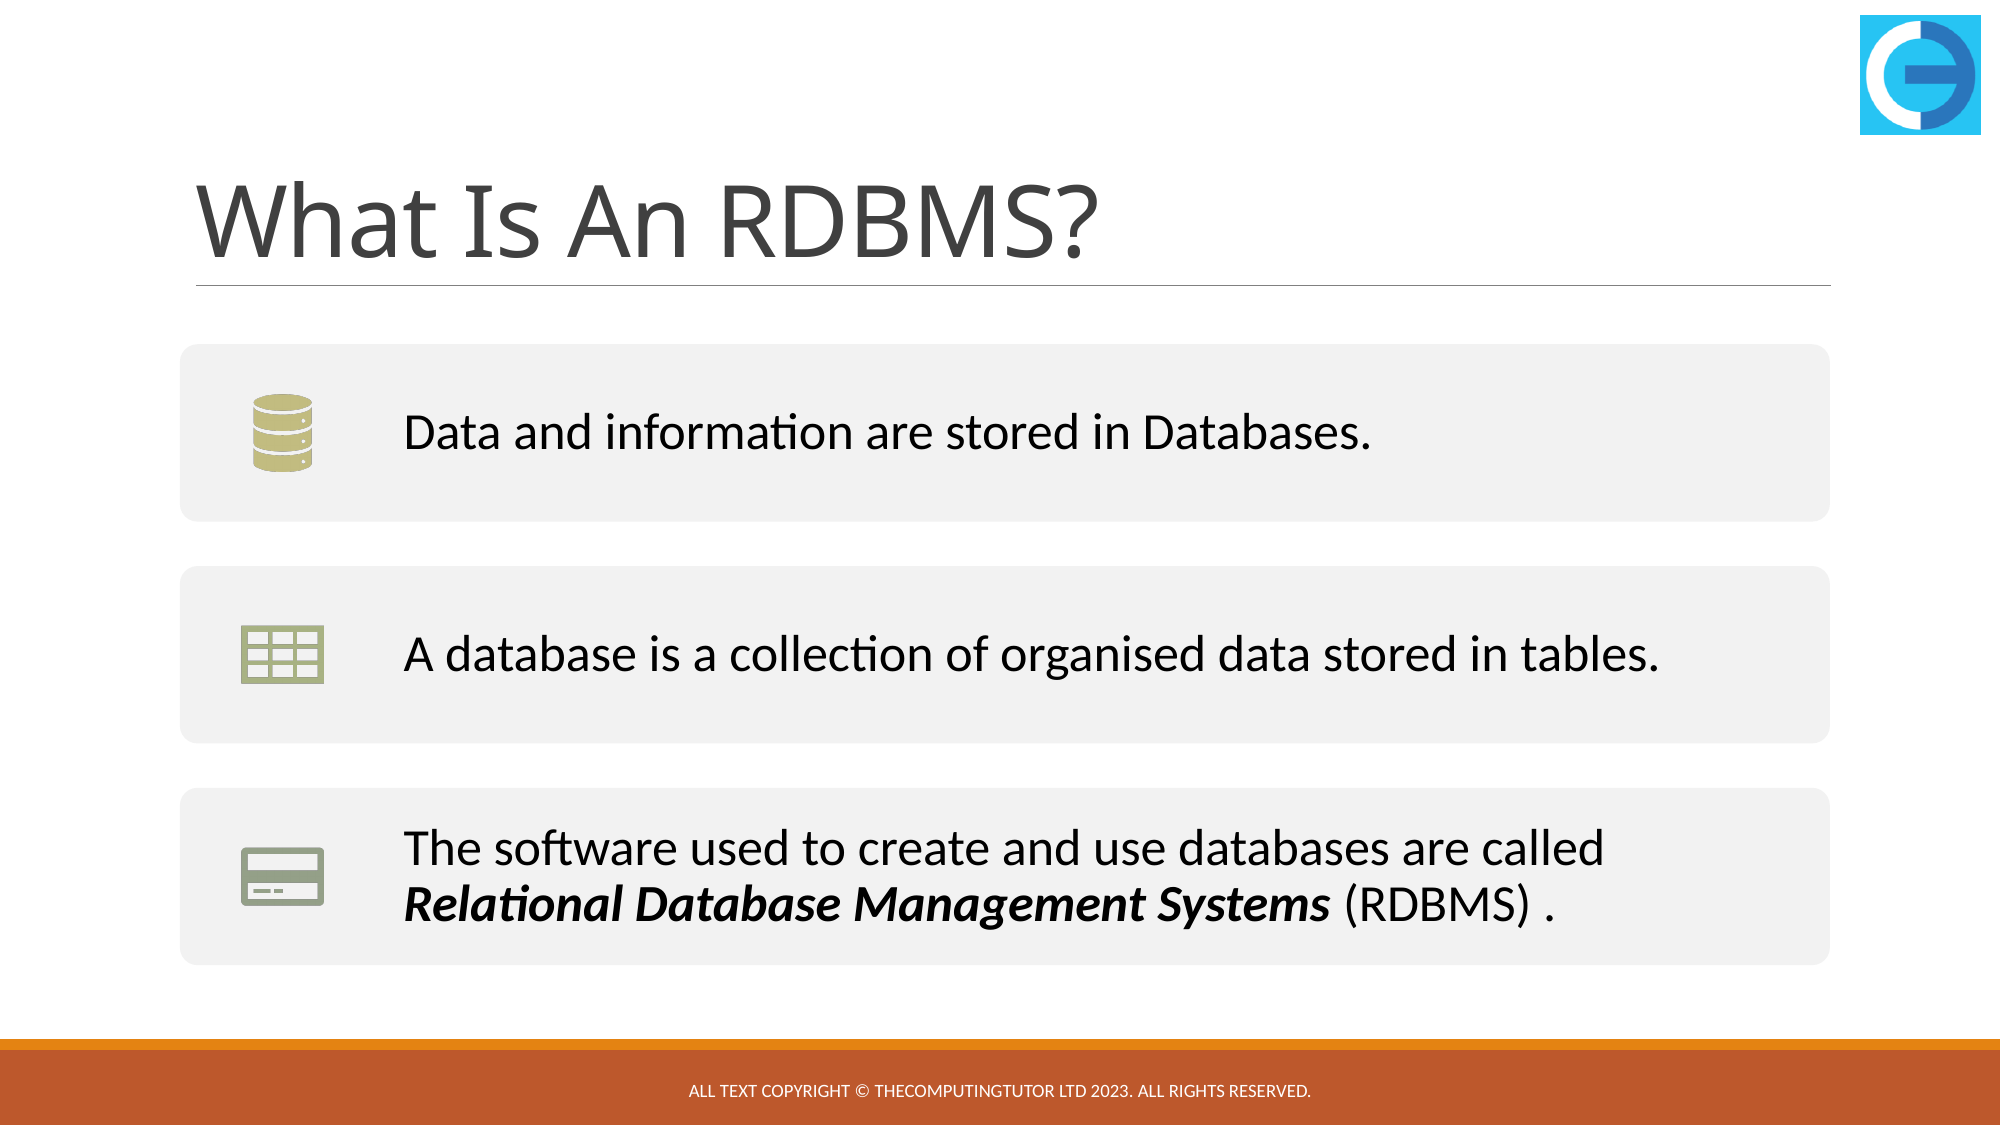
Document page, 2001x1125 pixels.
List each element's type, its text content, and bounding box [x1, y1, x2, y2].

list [179, 343, 1831, 966]
title What Is An RDBMS? [180, 47, 1830, 285]
footer All text copyright © TheComputingTutor Ltd 2023. All rights Reserved. [604, 1059, 1396, 1120]
picture [1860, 15, 1981, 135]
